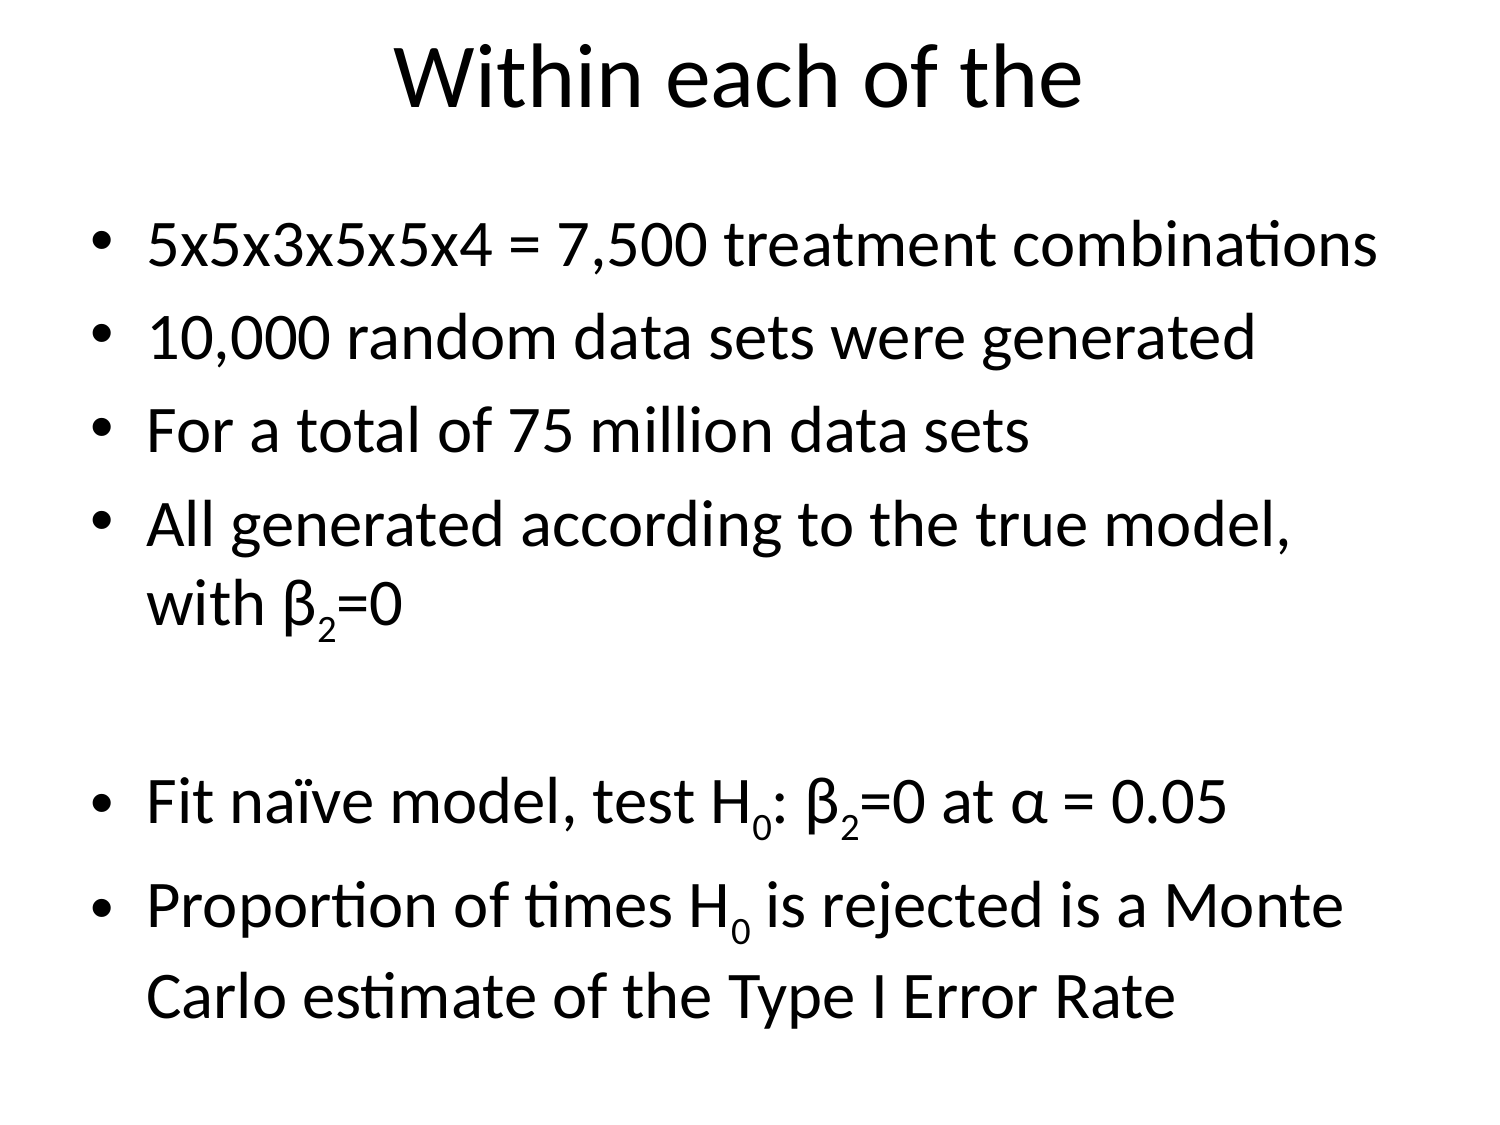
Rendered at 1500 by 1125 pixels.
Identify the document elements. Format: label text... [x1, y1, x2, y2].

title Within each of the [75, 0, 1425, 142]
list 5x5x3x5x5x4 = 7,500 treatment combinations 10,000 random data sets were generated For a total of 75 million data sets All generated according to the true model, with β2=0 Fit naïve model, test H0: β2=0 at α = 0.05 Proportion of times H0 is rejected is a Monte Carlo estimate of the Type I Error Rate [75, 191, 1425, 1091]
